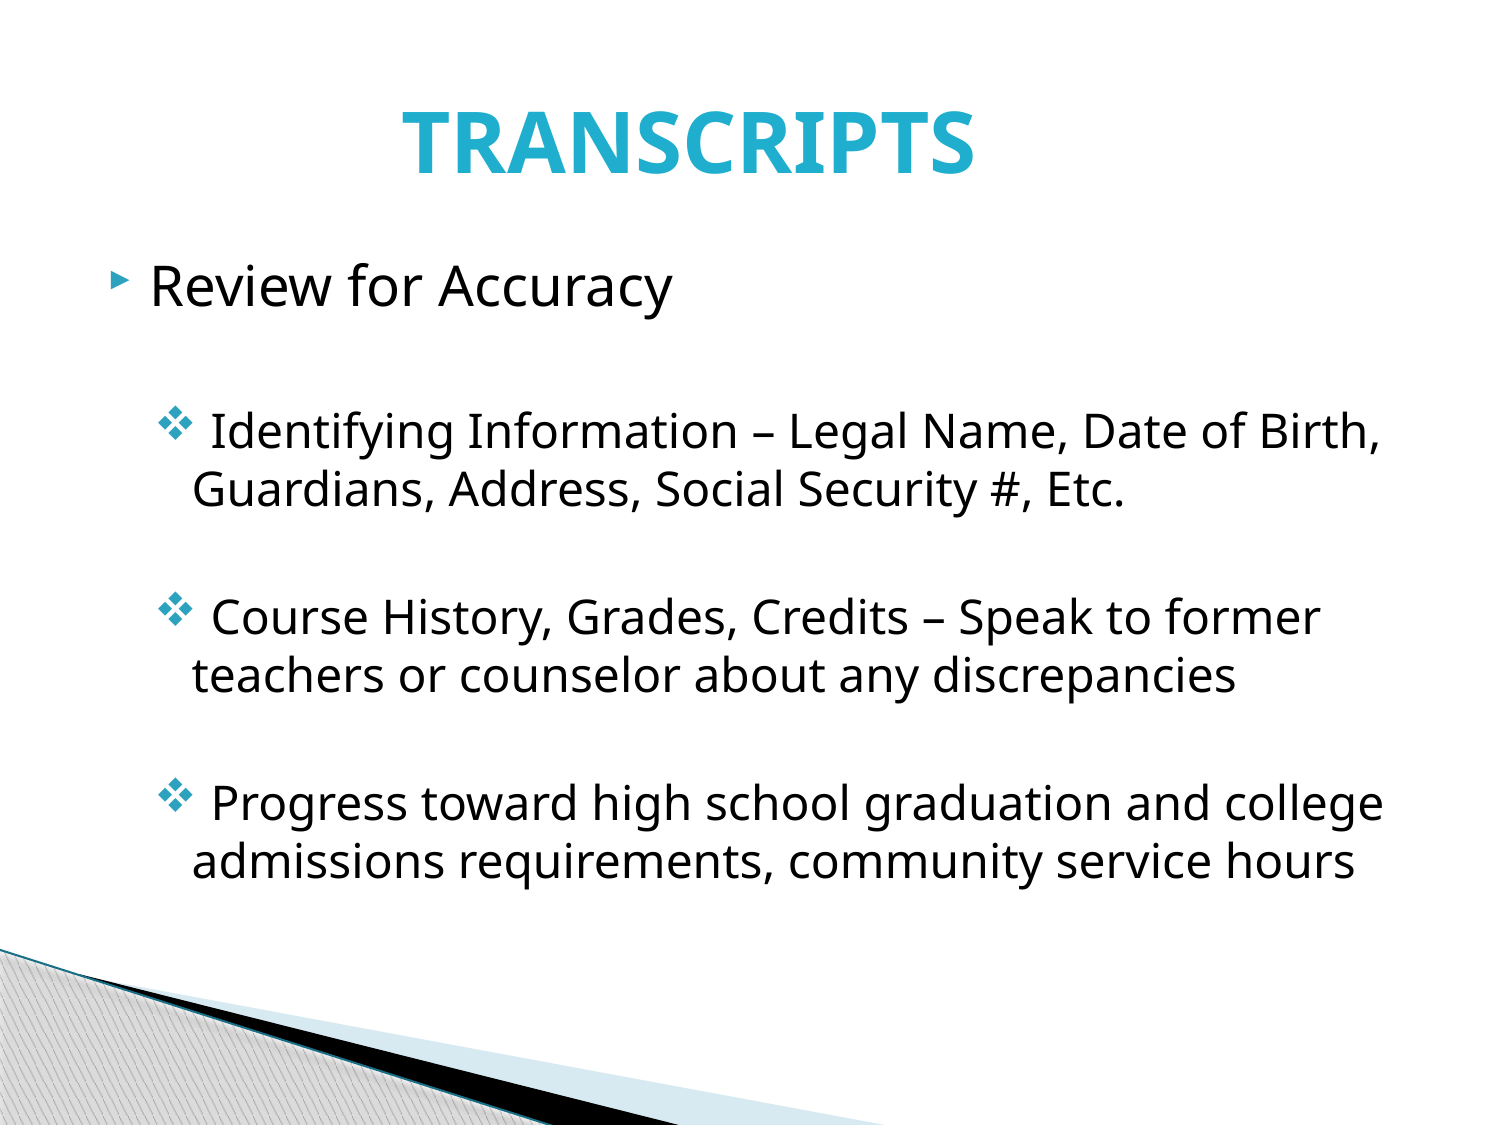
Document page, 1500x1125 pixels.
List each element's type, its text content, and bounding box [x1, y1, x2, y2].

title TRANSCRIPTS [75, 45, 1425, 233]
list Review for Accuracy Identifying Information – Legal Name, Date of Birth, Guardians, Address, Social Security #, Etc. Course History, Grades, Credits – Speak to former teachers or counselor about any discrepancies Progress toward high school graduation and college admissions requirements, community service hours [75, 243, 1425, 986]
